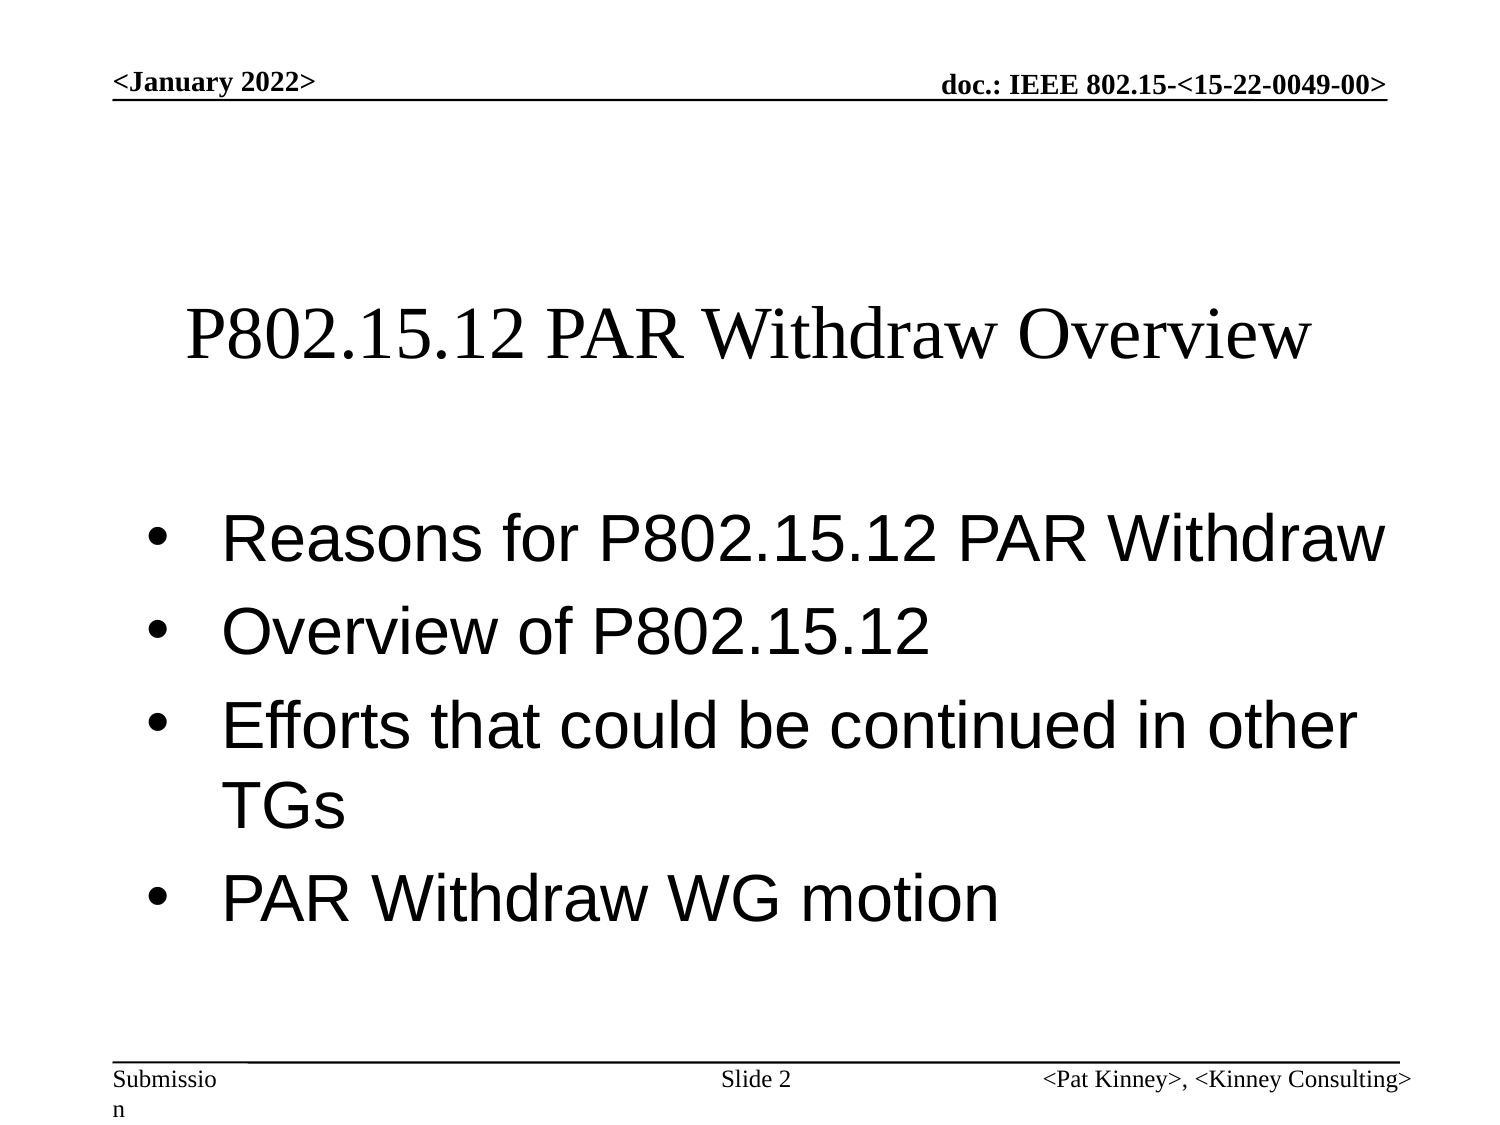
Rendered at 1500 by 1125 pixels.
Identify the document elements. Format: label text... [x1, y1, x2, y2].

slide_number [112, 62, 375, 98]
subtitle Reasons for P802.15.12 PAR Withdraw Overview of P802.15.12 Efforts that could be continued in other TGs PAR Withdraw WG motion [130, 487, 1469, 988]
title P802.15.12 PAR Withdraw Overview [111, 234, 1387, 423]
slide_number Slide 2 [712, 1062, 800, 1093]
footer <Pat Kinney>, <Kinney Consulting> [900, 1062, 1413, 1093]
